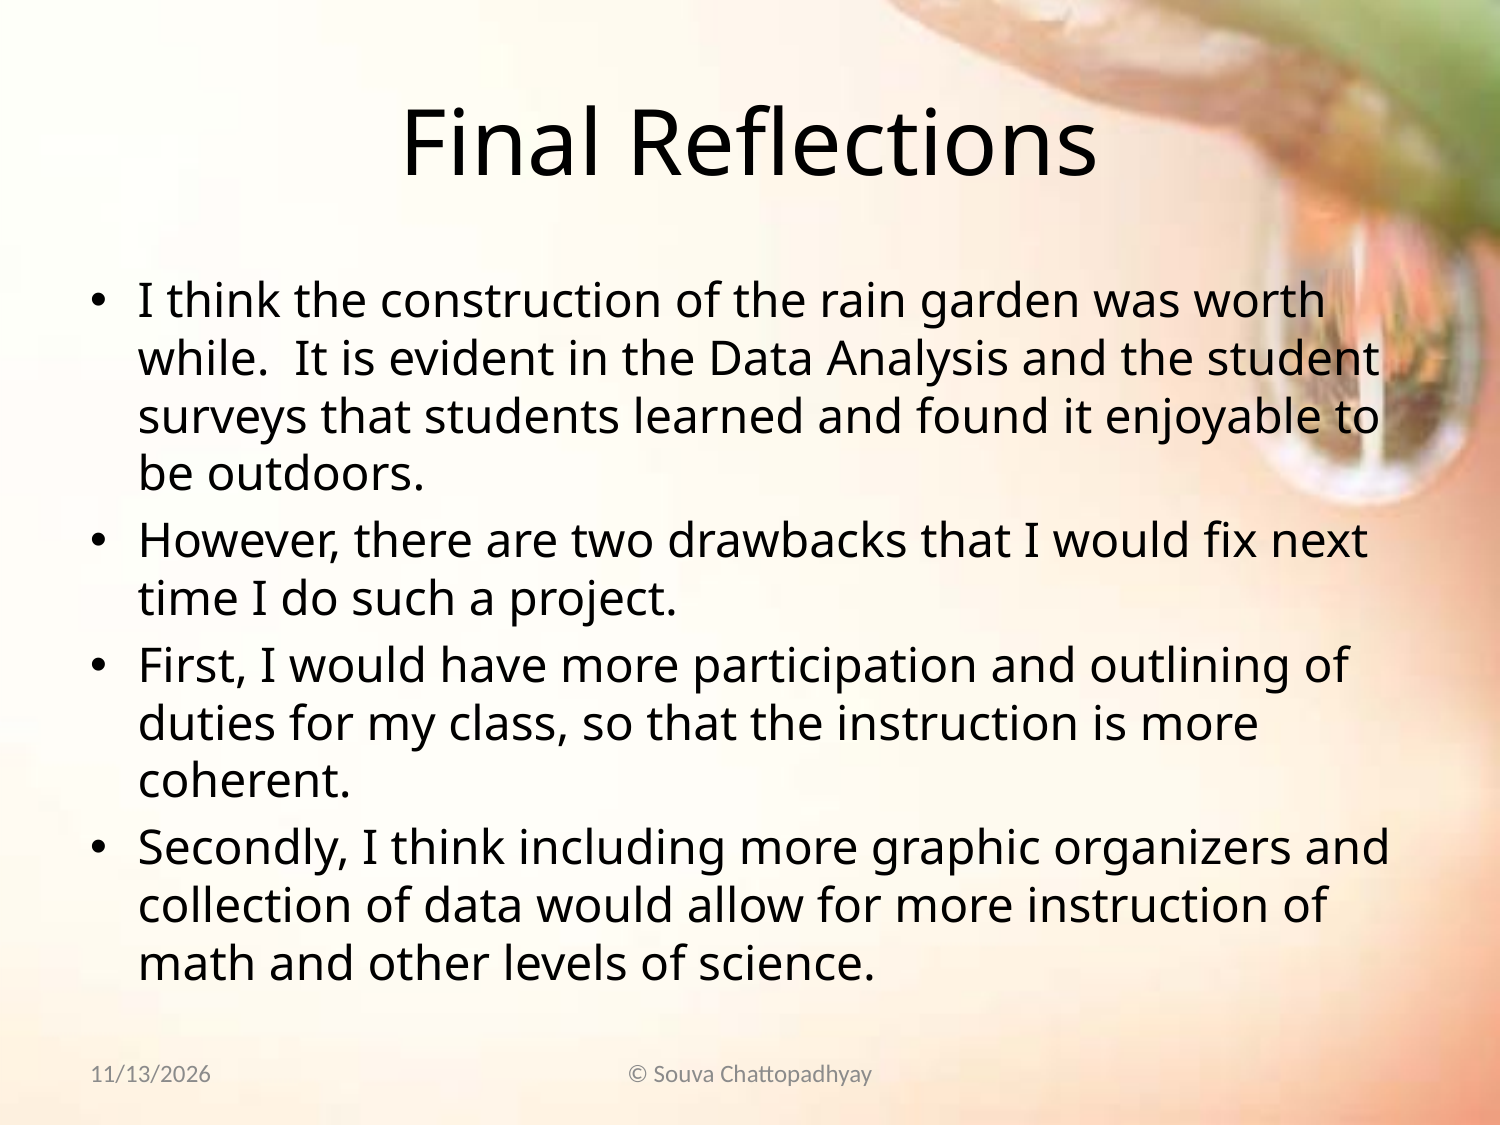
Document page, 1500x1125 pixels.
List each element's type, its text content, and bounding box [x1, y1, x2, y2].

footer © Souva Chattopadhyay [512, 1042, 988, 1103]
list I think the construction of the rain garden was worth while. It is evident in the Data Analysis and the student surveys that students learned and found it enjoyable to be outdoors. However, there are two drawbacks that I would fix next time I do such a project. First, I would have more participation and outlining of duties for my class, so that the instruction is more coherent. Secondly, I think including more graphic organizers and collection of data would allow for more instruction of math and other levels of science. [75, 262, 1425, 1005]
title Final Reflections [628, 45, 1425, 233]
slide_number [75, 1042, 425, 1103]
text_box [10, 0, 628, 441]
picture [0, 0, 1500, 1125]
